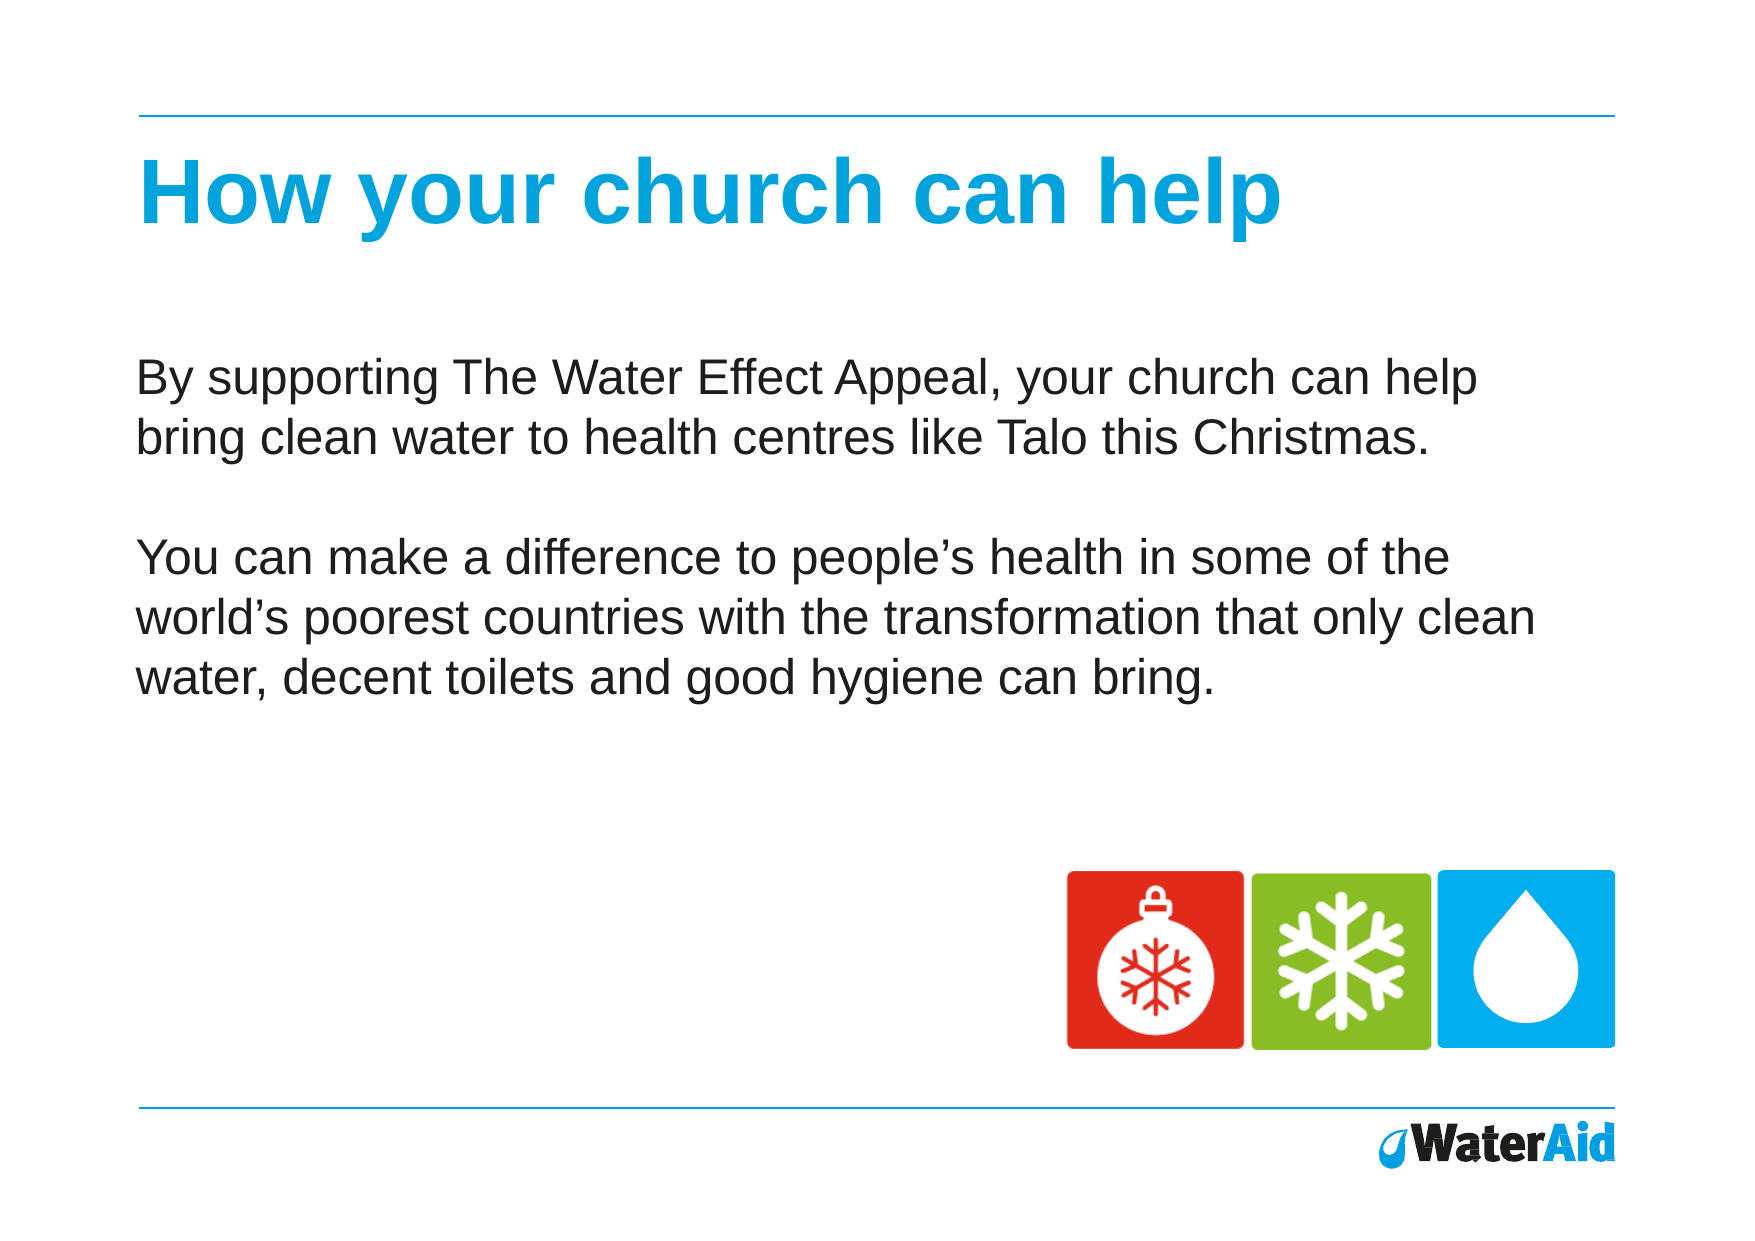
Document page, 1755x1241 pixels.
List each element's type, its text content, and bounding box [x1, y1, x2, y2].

text_box How your church can help [136, 129, 1415, 242]
text_box By supporting The Water Effect Appeal, your church can help bring clean water to health centres like Talo this Christmas. You can make a difference to people’s health in some of the world’s poorest countries with the transformation that only clean water, decent toilets and good hygiene can bring. [135, 342, 1577, 755]
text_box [1439, 870, 1616, 1048]
picture [1055, 857, 1435, 1055]
